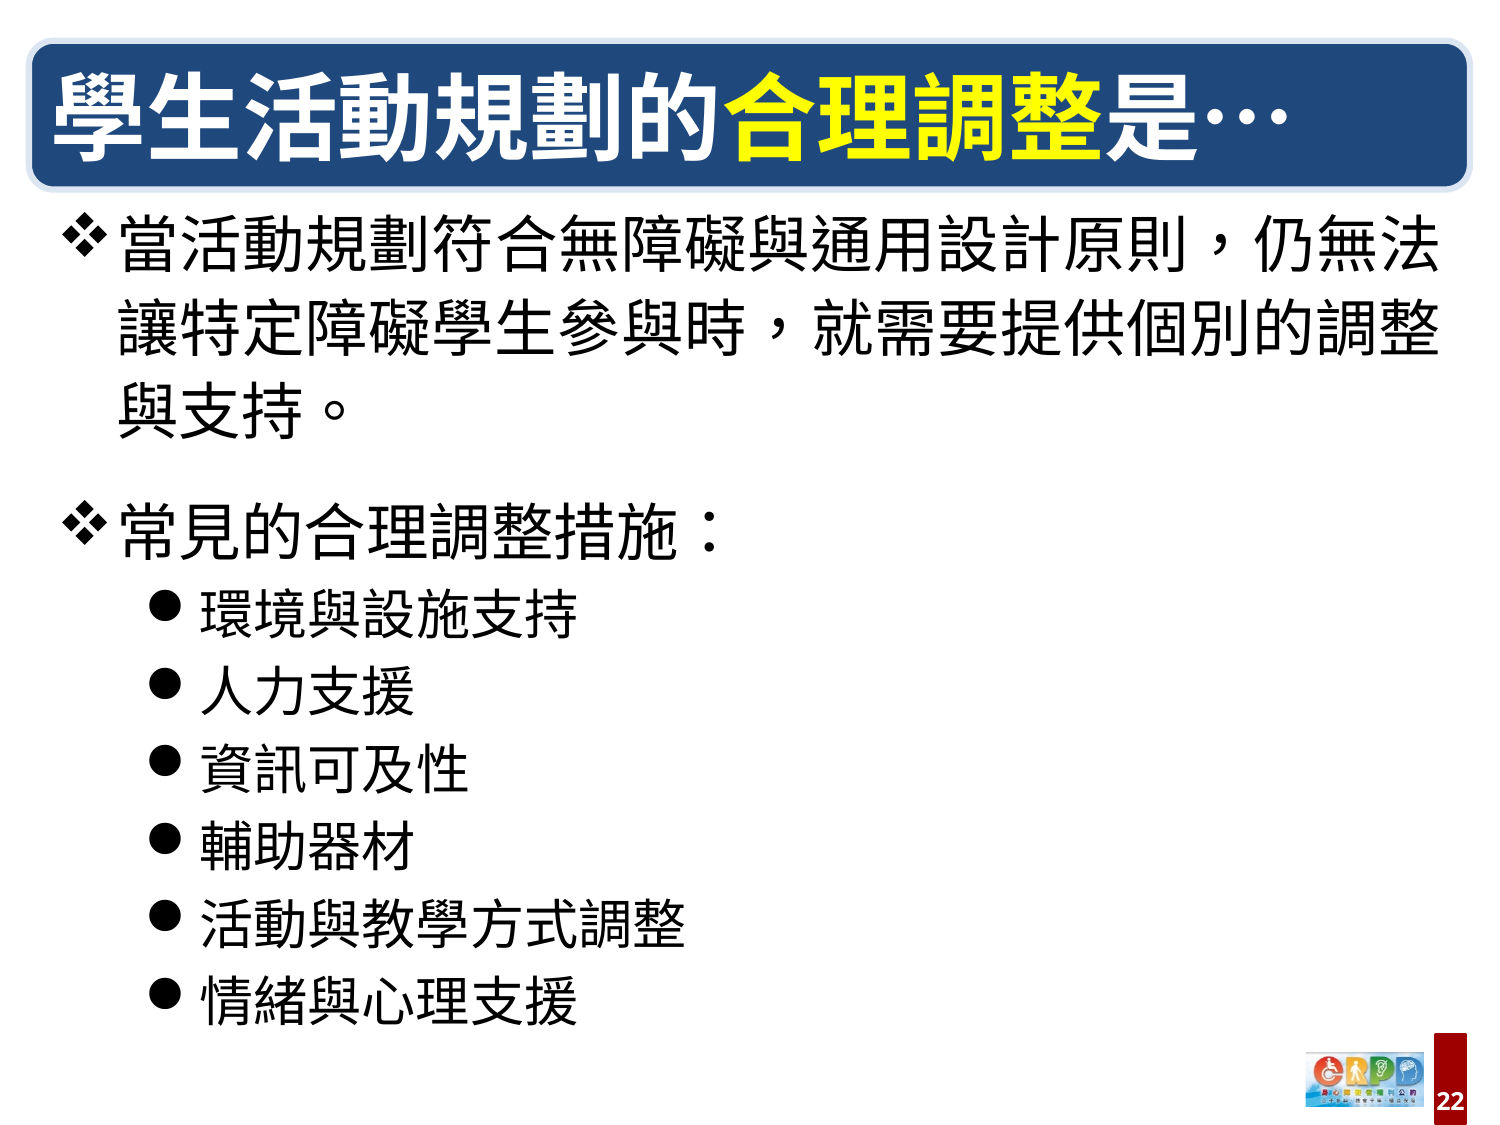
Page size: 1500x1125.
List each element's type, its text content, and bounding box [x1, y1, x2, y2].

slide_number 22 [1416, 1076, 1485, 1125]
text_box 學生活動規劃的合理調整是… [28, 40, 1471, 190]
picture [1305, 1079, 1416, 1107]
text_box 當活動規劃符合無障礙與通用設計原則，仍無法讓特定障礙學生參與時，就需要提供個別的調整與支持。 常見的合理調整措施： 環境與設施支持 人力支援 資訊可及性 輔助器材 活動與教學方式調整 情緒與心理支援 [40, 187, 1459, 1079]
